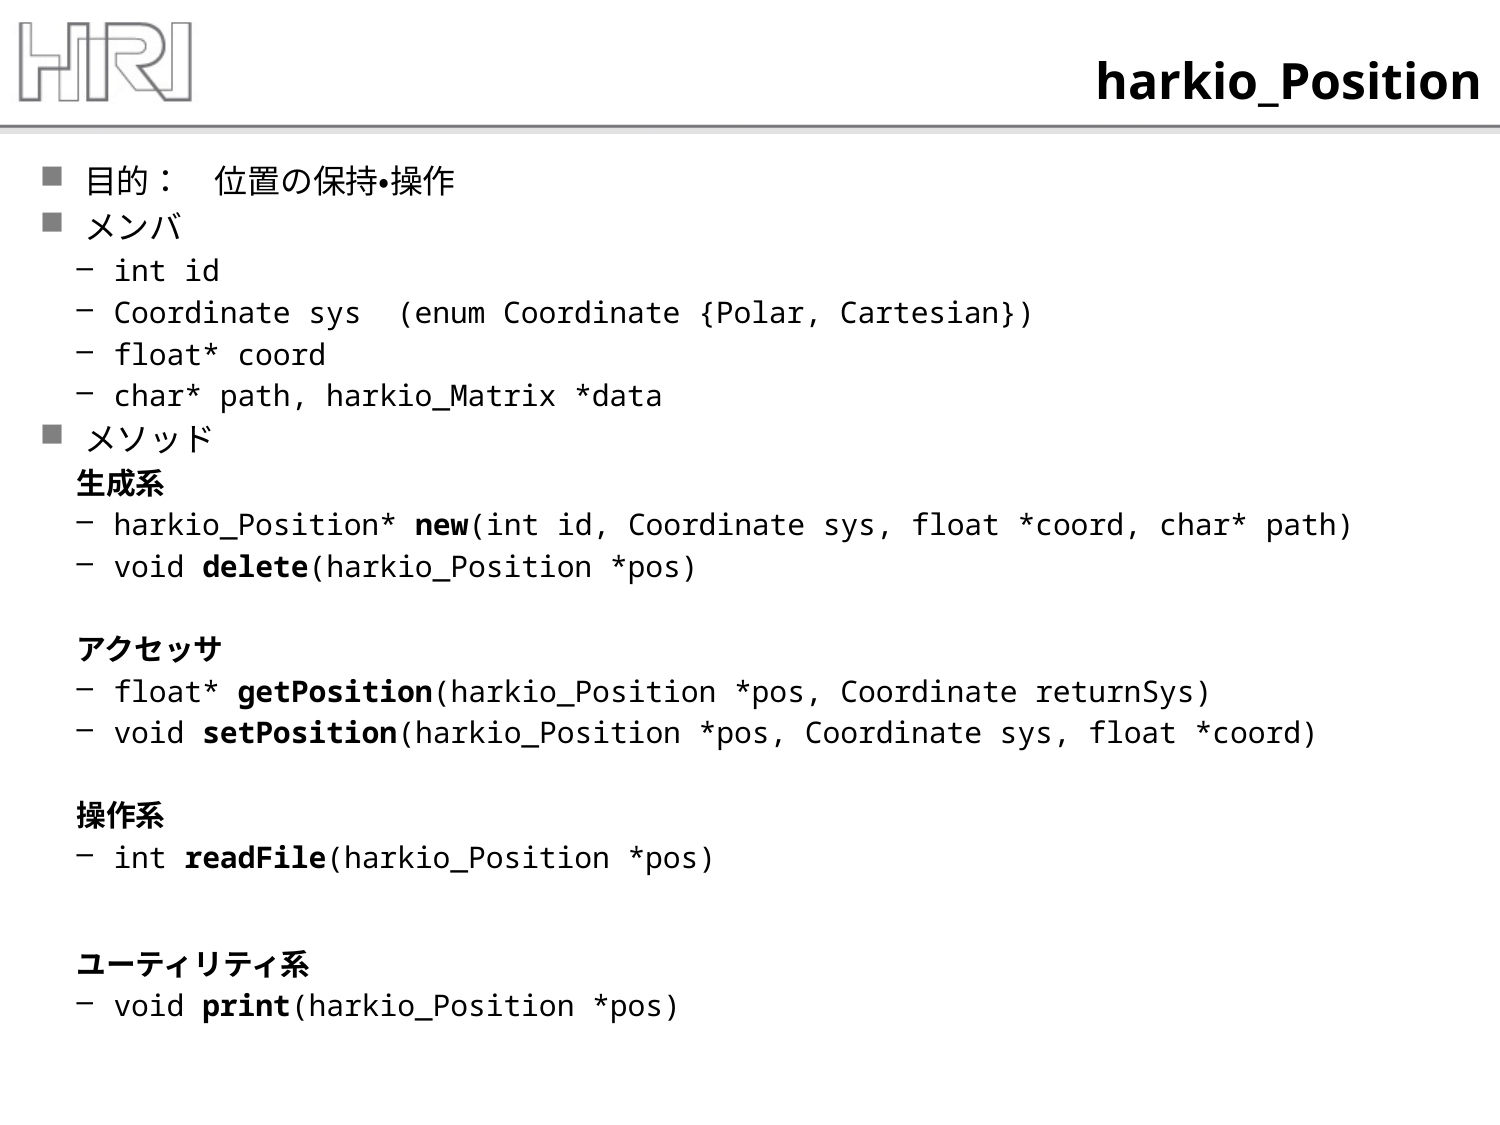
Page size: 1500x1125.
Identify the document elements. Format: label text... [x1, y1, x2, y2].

list 目的： 位置の保持・操作 メンバ int id Coordinate sys (enum Coordinate {Polar, Cartesian}) float* coord char* path, harkio_Matrix *data メソッド 生成系 harkio_Position* new(int id, Coordinate sys, float *coord, char* path) void delete(harkio_Position *pos) アクセッサ float* getPosition(harkio_Position *pos, Coordinate returnSys) void setPosition(harkio_Position *pos, Coordinate sys, float *coord) 操作系 int readFile(harkio_Position *pos) ユーティリティ系 void print(harkio_Position *pos) [17, 160, 1483, 1059]
picture [0, 0, 1500, 134]
title harkio_Position [300, 0, 1483, 126]
